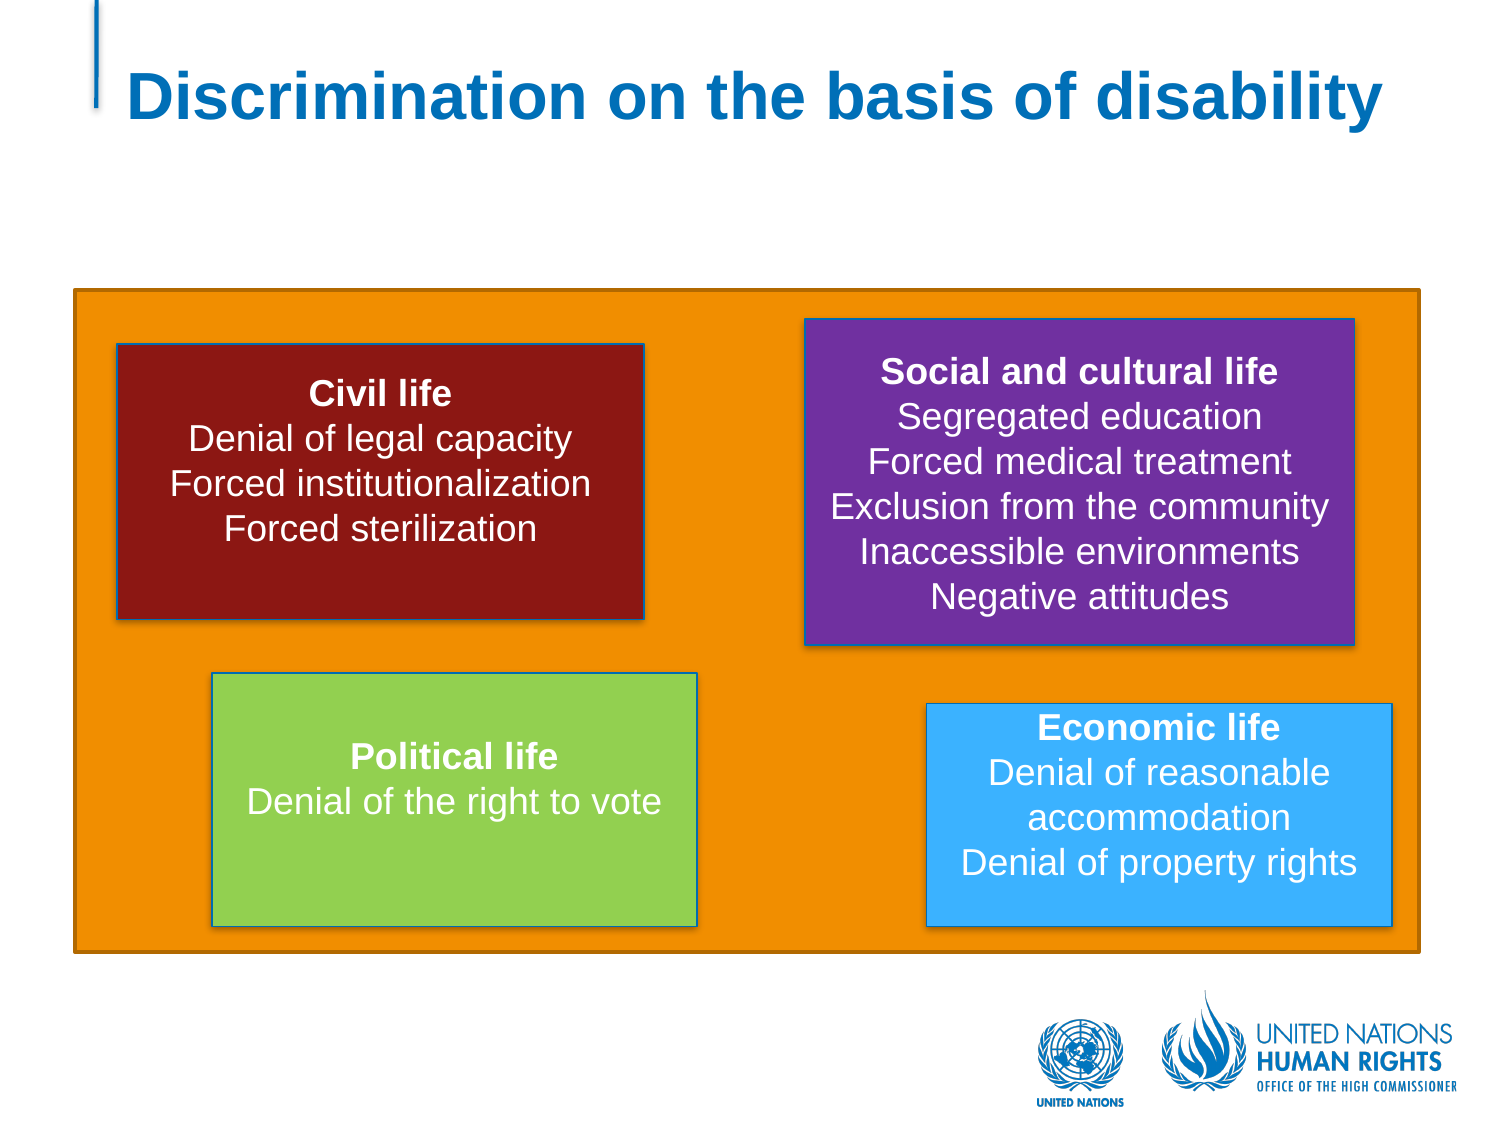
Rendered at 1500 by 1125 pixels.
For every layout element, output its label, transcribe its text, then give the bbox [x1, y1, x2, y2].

text_box Civil life Denial of legal capacity Forced institutionalization Forced sterilization [116, 343, 645, 620]
title Discrimination on the basis of disability [75, 45, 1437, 224]
text_box [73, 288, 1421, 954]
text_box [74, 247, 1437, 1001]
text_box Economic life Denial of reasonable accommodation Denial of property rights [926, 703, 1393, 927]
picture [1037, 990, 1457, 1107]
text_box Political life Denial of the right to vote [211, 672, 698, 927]
text_box Social and cultural life Segregated education Forced medical treatment Exclusion from the community Inaccessible environments Negative attitudes [804, 318, 1355, 646]
